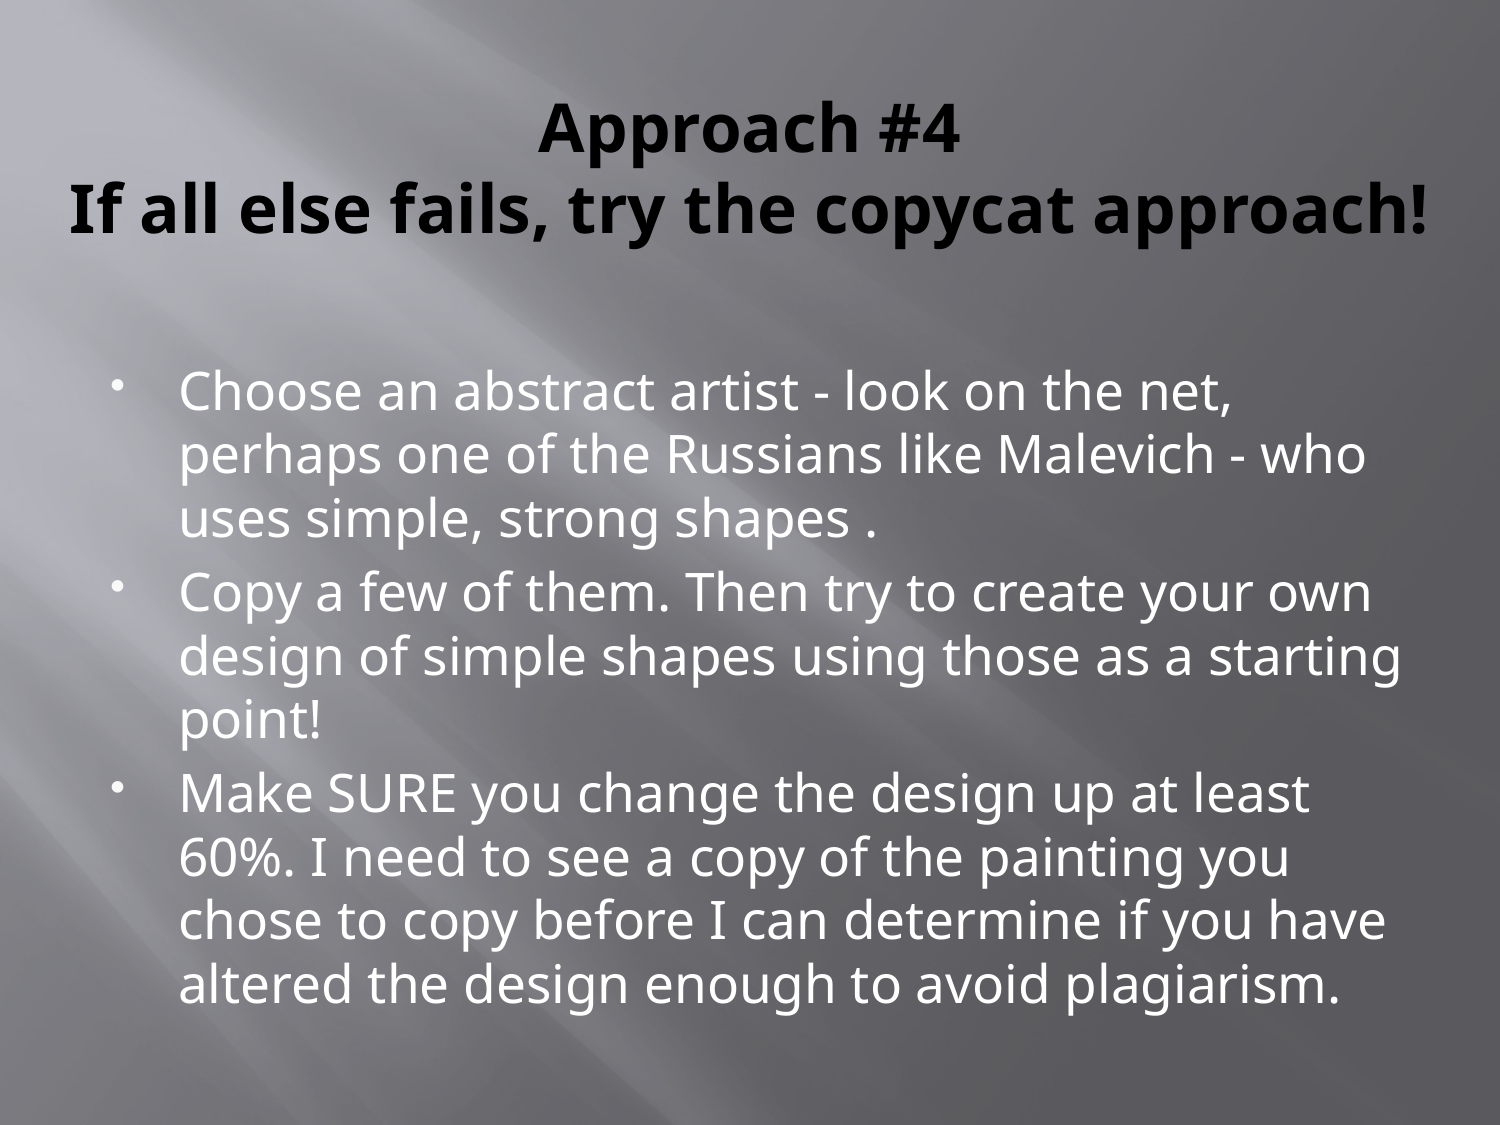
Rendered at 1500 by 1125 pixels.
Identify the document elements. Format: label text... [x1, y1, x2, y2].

title Approach #4 If all else fails, try the copycat approach! [37, 45, 1463, 288]
list Choose an abstract artist - look on the net, perhaps one of the Russians like Malevich - who uses simple, strong shapes . Copy a few of them. Then try to create your own design of simple shapes using those as a starting point! Make SURE you change the design up at least 60%. I need to see a copy of the painting you chose to copy before I can determine if you have altered the design enough to avoid plagiarism. [75, 350, 1425, 1035]
